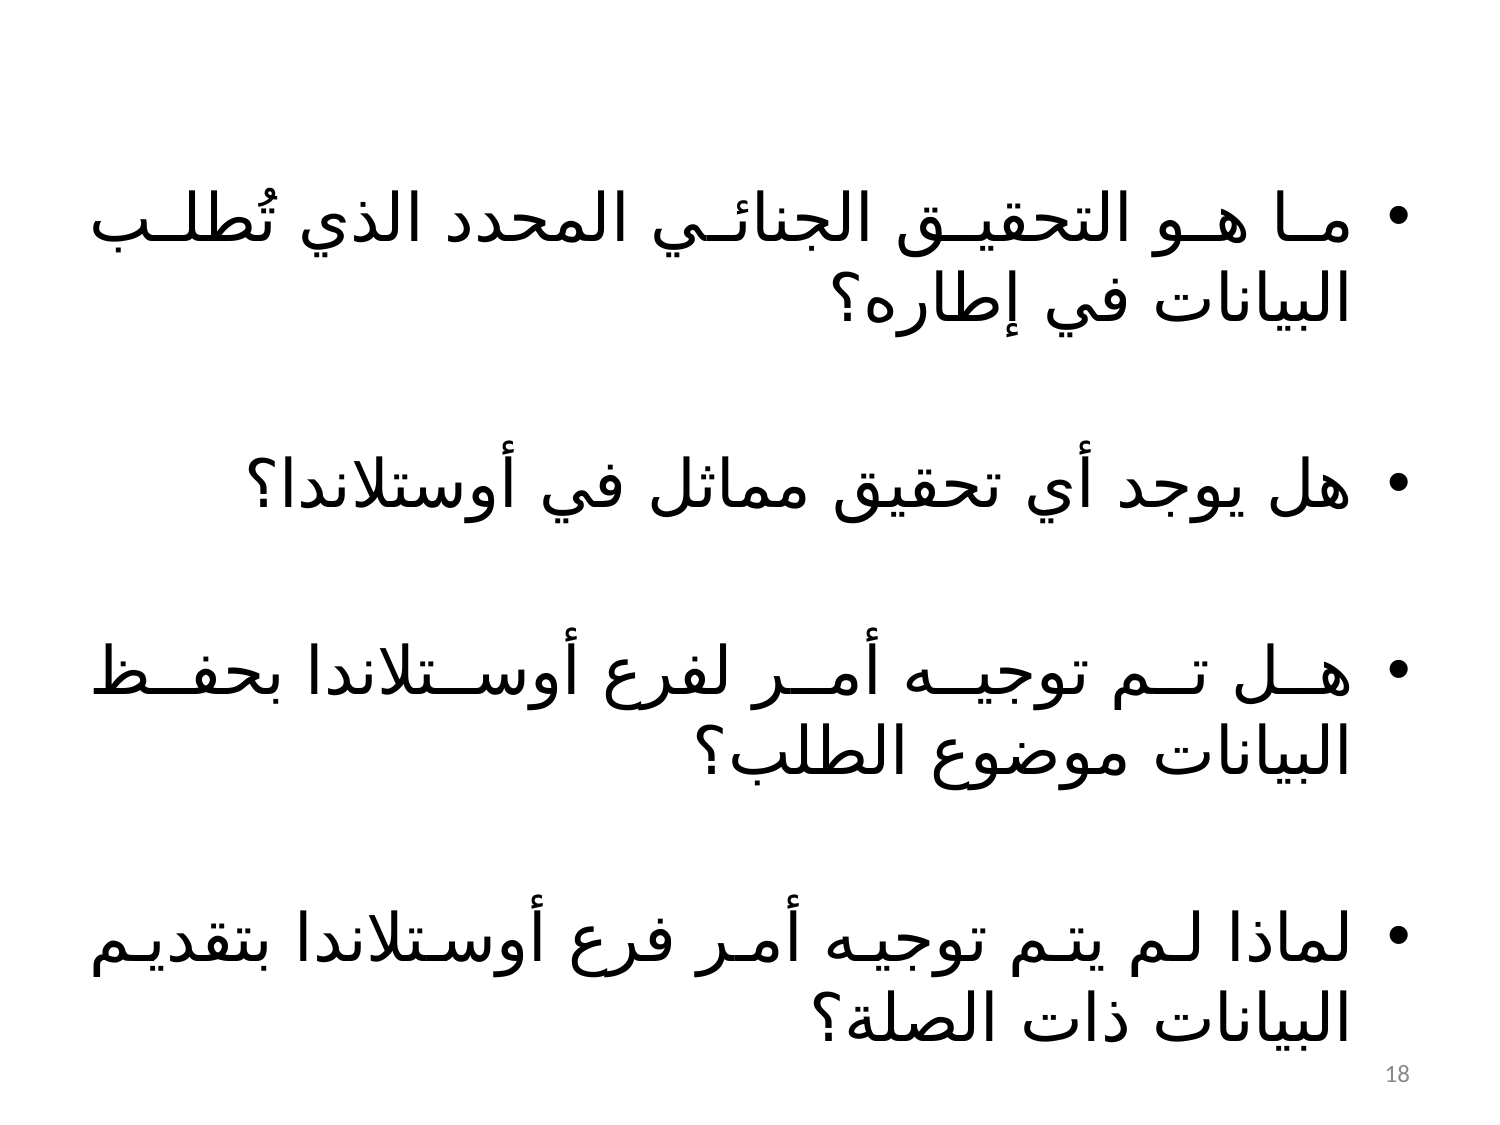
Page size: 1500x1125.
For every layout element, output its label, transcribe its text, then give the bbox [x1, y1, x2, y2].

text_box ما هو التحقيق الجنائي المحدد الذي تُطلب البيانات في إطاره؟ هل يوجد أي تحقيق مماثل في أوستلاندا؟ هل تم توجيه أمر لفرع أوستلاندا بحفظ البيانات موضوع الطلب؟ لماذا لم يتم توجيه أمر فرع أوستلاندا بتقديم البيانات ذات الصلة؟ [74, 167, 1425, 1043]
slide_number 18 [1074, 1042, 1425, 1103]
